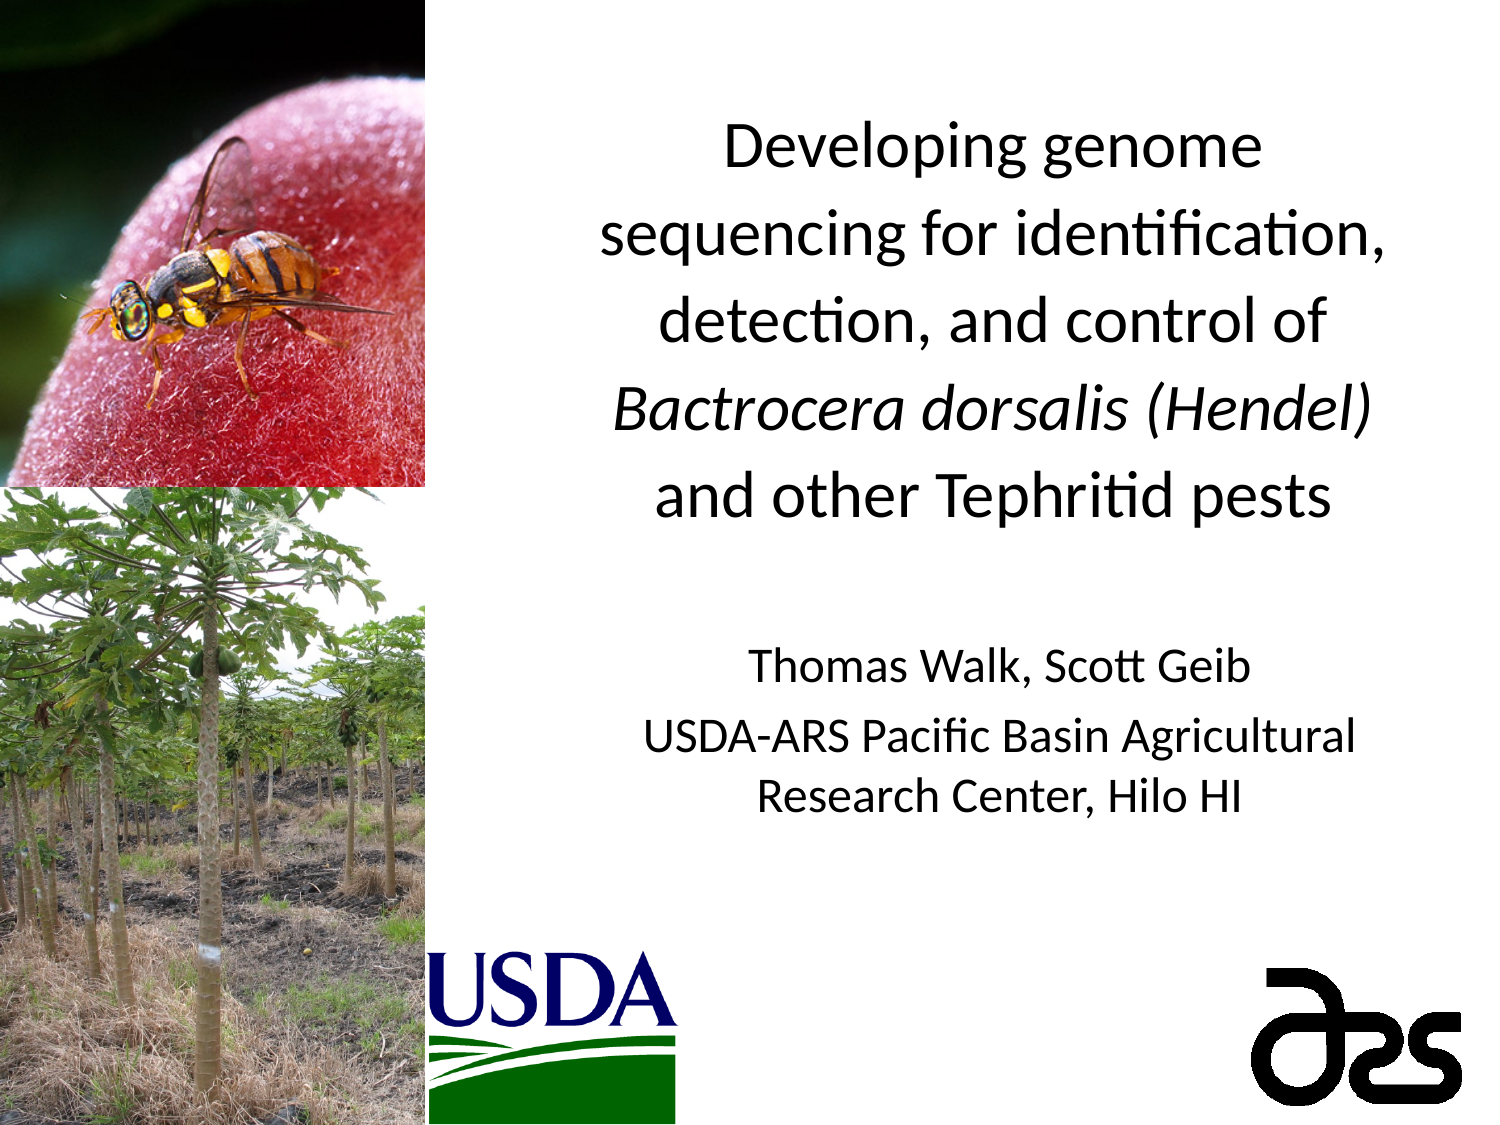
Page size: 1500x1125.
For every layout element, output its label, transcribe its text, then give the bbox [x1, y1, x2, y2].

subtitle Thomas Walk, Scott Geib USDA-ARS Pacific Basin Agricultural Research Center, Hilo HI [537, 624, 1463, 913]
picture [0, 0, 680, 1125]
picture [1212, 949, 1500, 1125]
title Developing genome sequencing for identification, detection, and control of Bactrocera dorsalis (Hendel) and other Tephritid pests [574, 62, 1413, 563]
